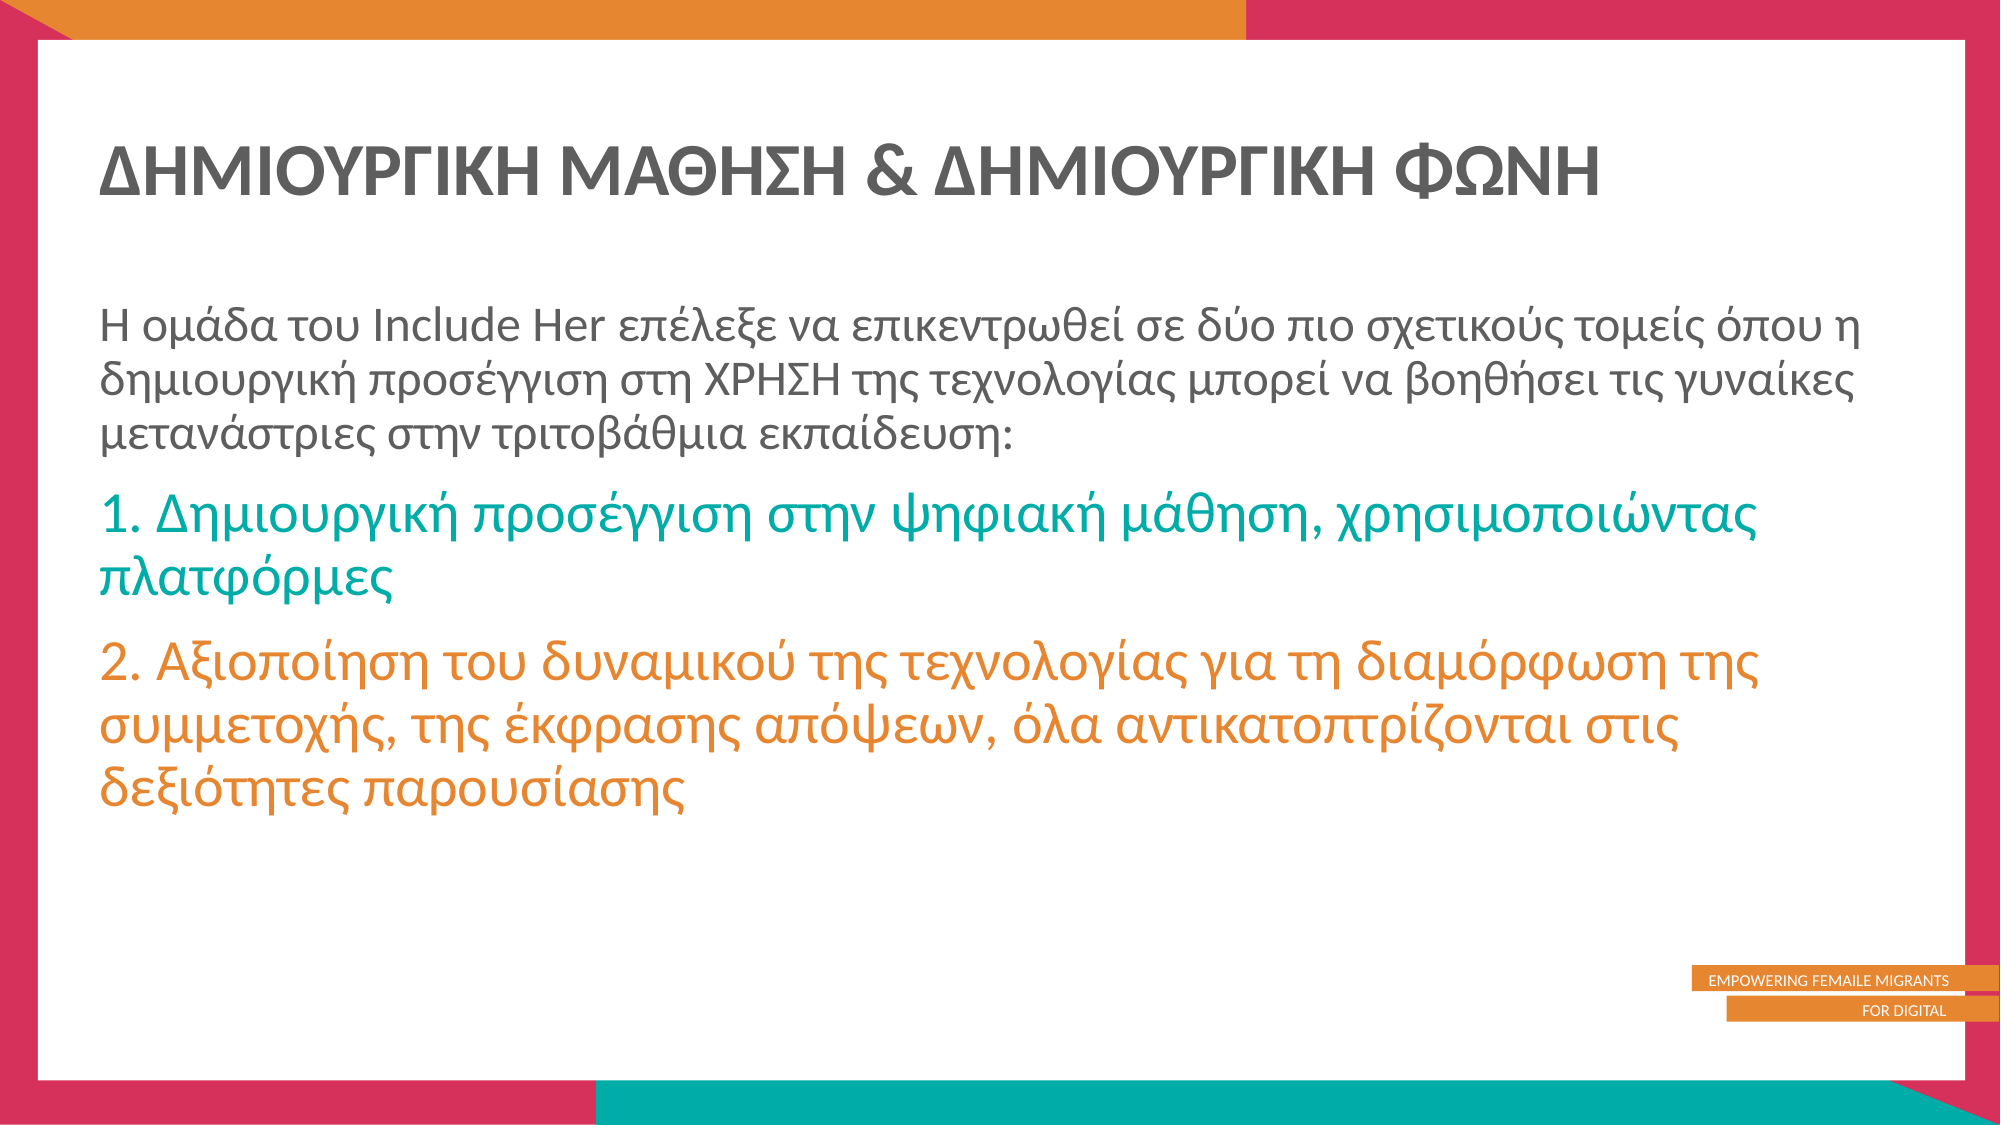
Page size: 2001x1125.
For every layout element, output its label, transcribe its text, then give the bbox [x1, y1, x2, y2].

text_box Η ομάδα του Include Her επέλεξε να επικεντρωθεί σε δύο πιο σχετικούς τομείς όπου η δημιουργική προσέγγιση στη ΧΡΗΣΗ της τεχνολογίας μπορεί να βοηθήσει τις γυναίκες μετανάστριες στην τριτοβάθμια εκπαίδευση: 1. Δημιουργική προσέγγιση στην ψηφιακή μάθηση, χρησιμοποιώντας πλατφόρμες 2. Αξιοποίηση του δυναμικού της τεχνολογίας για τη διαμόρφωση της συμμετοχής, της έκφρασης απόψεων, όλα αντικατοπτρίζονται στις δεξιότητες παρουσίασης [84, 291, 1915, 872]
text_box ΔΗΜΙΟΥΡΓΙΚΗ ΜΑΘΗΣΗ & ΔΗΜΙΟΥΡΓΙΚΗ ΦΩΝΗ [84, 123, 1918, 262]
